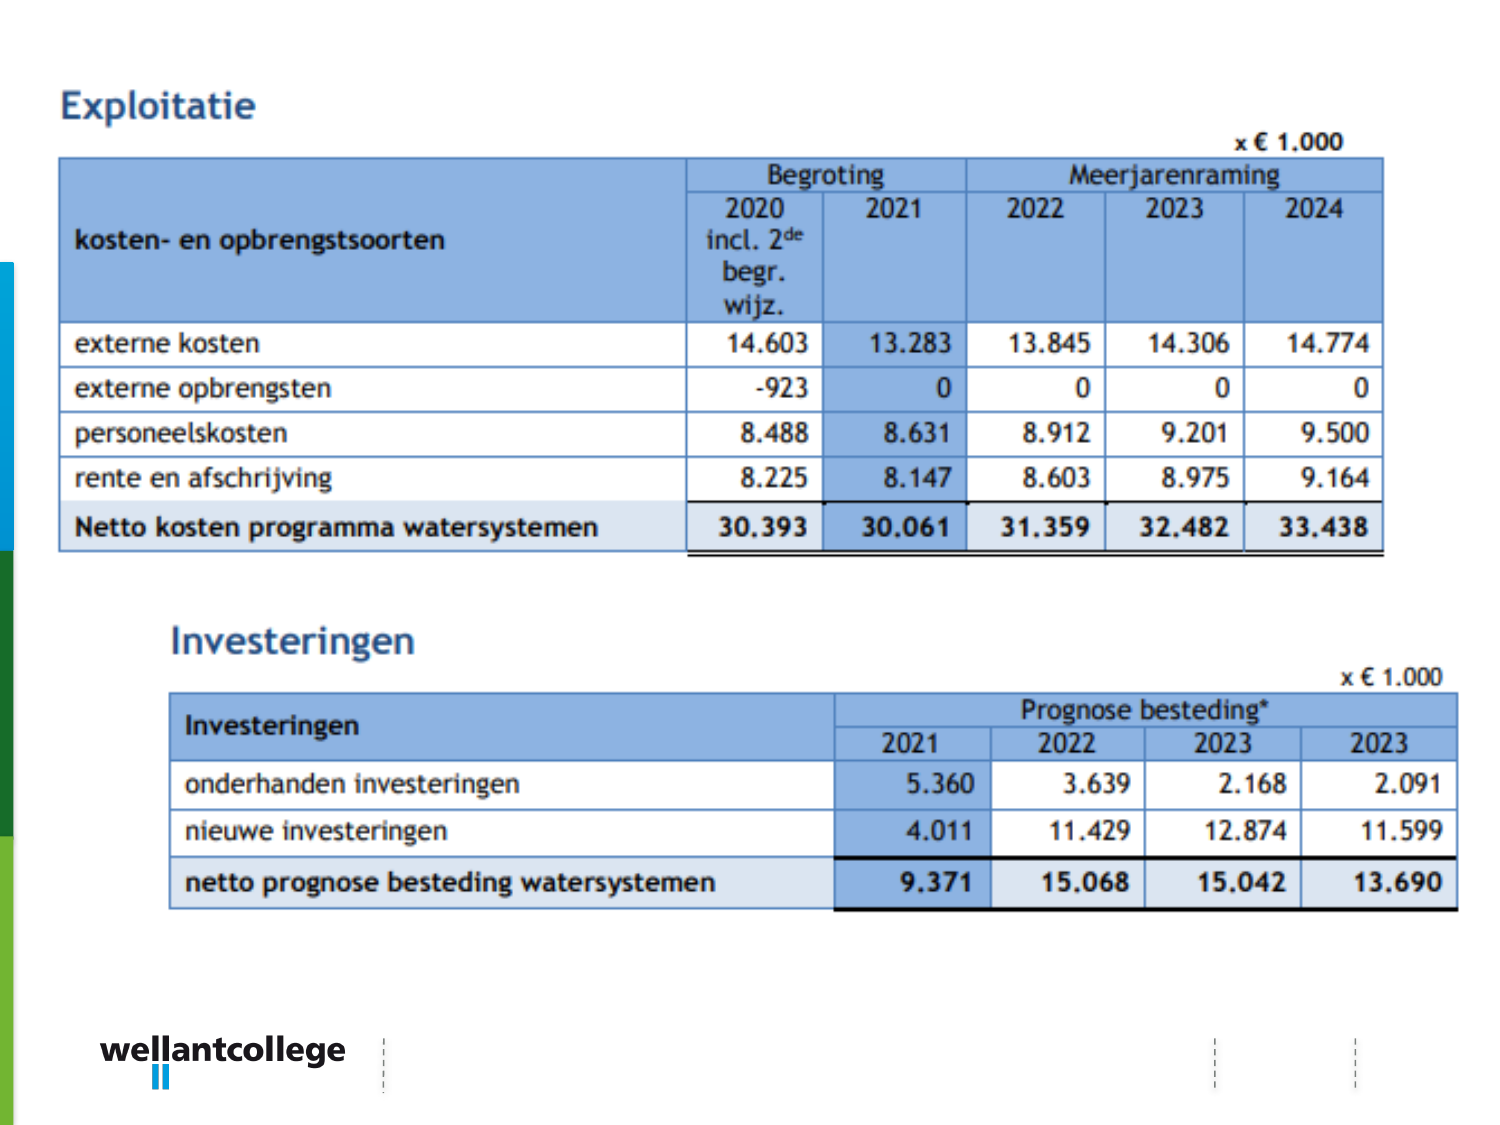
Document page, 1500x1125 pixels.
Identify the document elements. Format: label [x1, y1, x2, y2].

picture [41, 68, 1408, 573]
picture [146, 601, 1479, 928]
